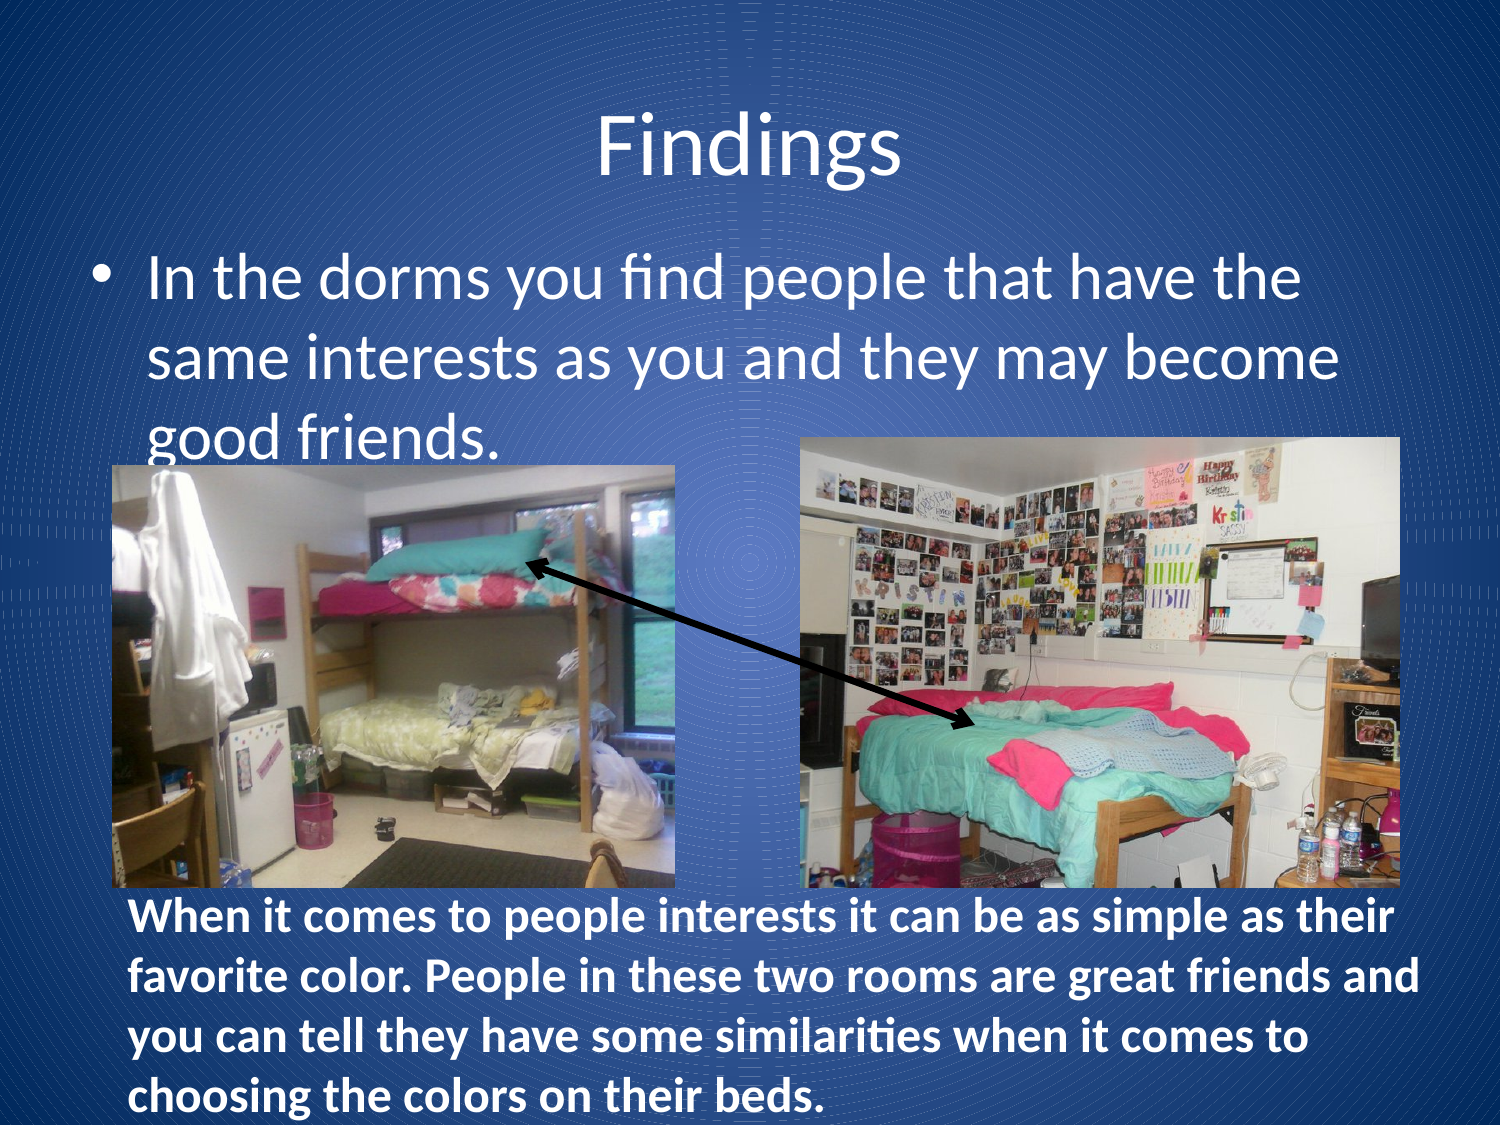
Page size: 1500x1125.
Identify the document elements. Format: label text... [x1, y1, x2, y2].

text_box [524, 562, 976, 726]
list In the dorms you find people that have the same interests as you and they may become good friends. [75, 224, 1425, 1005]
title Findings [75, 45, 1425, 224]
text_box When it comes to people interests it can be as simple as their favorite color. People in these two rooms are great friends and you can tell they have some similarities when it comes to choosing the colors on their beds. [112, 874, 1450, 1125]
picture [112, 465, 676, 888]
picture [799, 437, 1401, 888]
